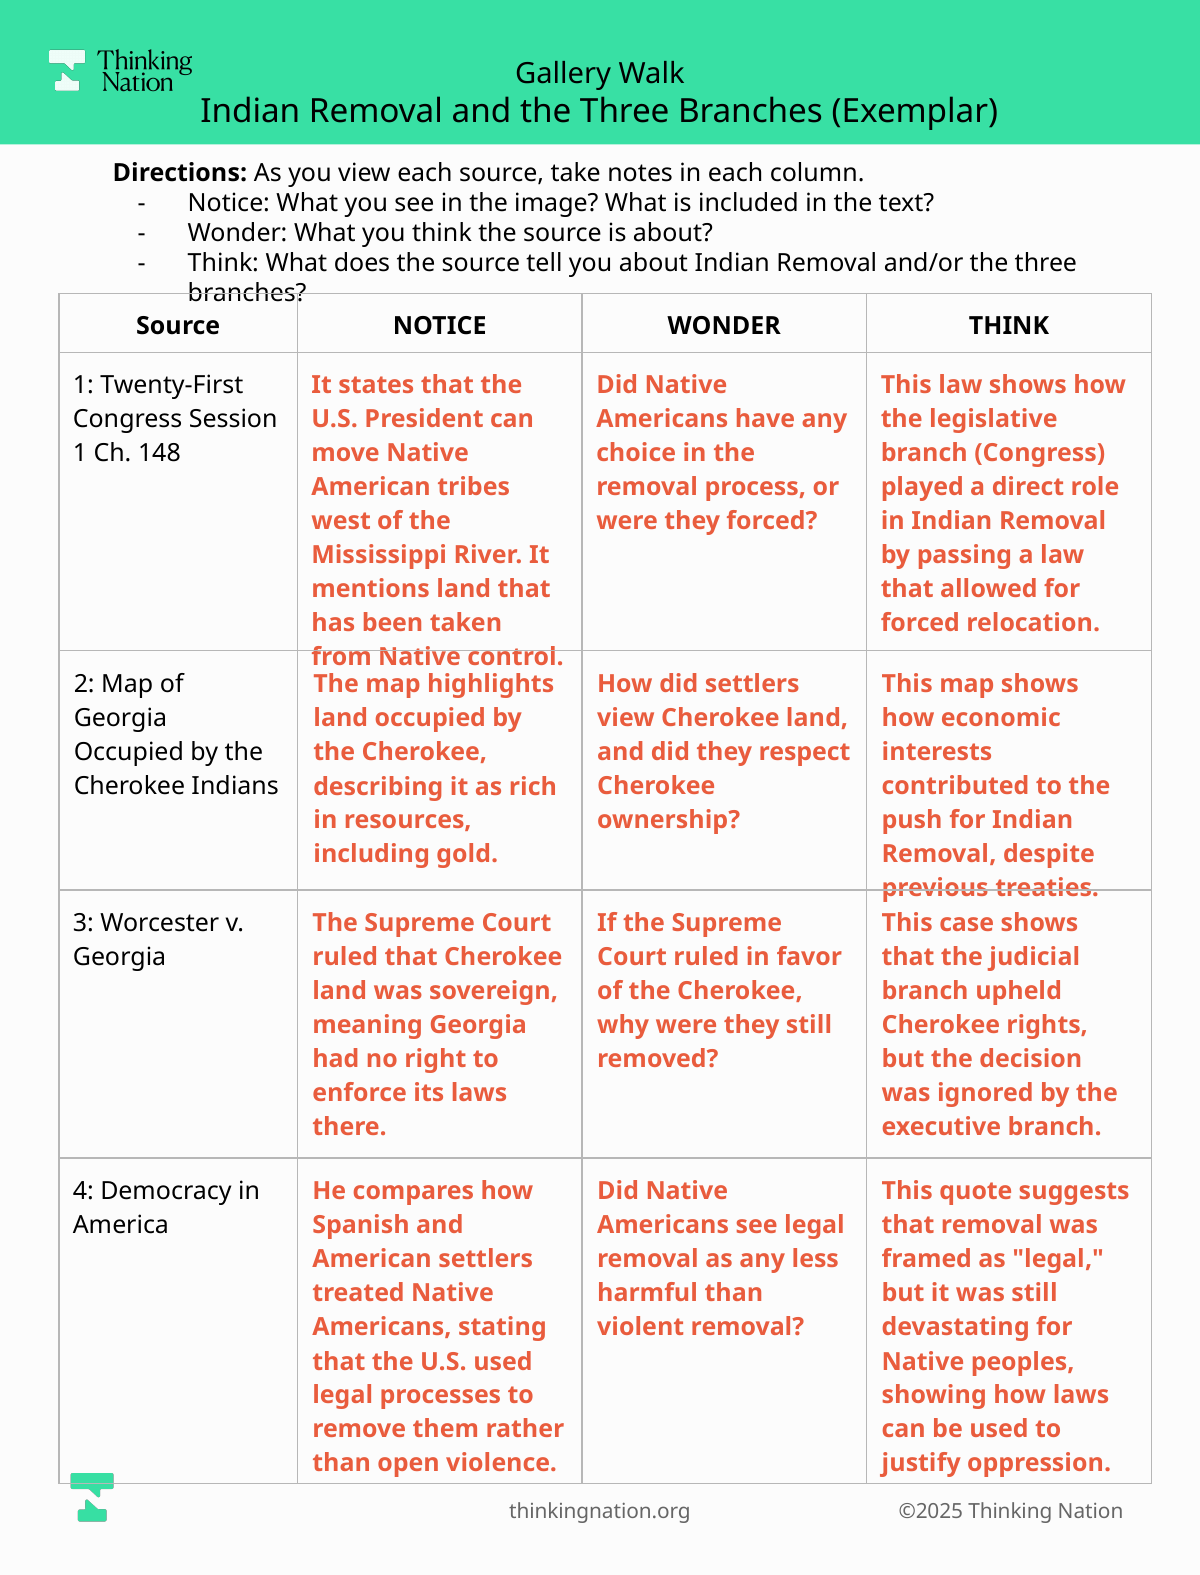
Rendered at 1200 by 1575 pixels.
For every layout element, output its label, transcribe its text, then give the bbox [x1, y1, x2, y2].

table_header THINK [867, 294, 1151, 352]
table_cell Did Native Americans have any choice in the removal process, or were they forced? [583, 353, 866, 650]
text_box thinkingnation.org [457, 1484, 742, 1532]
table_cell The Supreme Court ruled that Cherokee land was sovereign, meaning Georgia had no right to enforce its laws there. [298, 891, 581, 1157]
table_cell This law shows how the legislative branch (Congress) played a direct role in Indian Removal by passing a law that allowed for forced relocation. [867, 353, 1151, 650]
table_header Source [60, 294, 297, 352]
table_cell Did Native Americans see legal removal as any less harmful than violent removal? [583, 1159, 866, 1483]
table_cell This map shows how economic interests contributed to the push for Indian Removal, despite previous treaties. [867, 651, 1151, 889]
table_header WONDER [583, 294, 866, 352]
table_cell This case shows that the judicial branch upheld Cherokee rights, but the decision was ignored by the executive branch. [867, 891, 1151, 1157]
table_cell It states that the U.S. President can move Native American tribes west of the Mississippi River. It mentions land that has been taken from Native control. [298, 353, 581, 650]
table_header NOTICE [298, 294, 581, 352]
table_cell This quote suggests that removal was framed as "legal," but it was still devastating for Native peoples, showing how laws can be used to justify oppression. [867, 1159, 1151, 1483]
table_cell 1: Twenty-First Congress Session 1 Ch. 148 [60, 353, 297, 650]
table_cell How did settlers view Cherokee land, and did they respect Cherokee ownership? [583, 651, 866, 889]
table_cell If the Supreme Court ruled in favor of the Cherokee, why were they still removed? [583, 891, 866, 1157]
picture [58, 1463, 126, 1531]
table_cell He compares how Spanish and American settlers treated Native Americans, stating that the U.S. used legal processes to remove them rather than open violence. [298, 1159, 581, 1483]
text_box Gallery Walk Indian Removal and the Three Branches (Exemplar) [0, 0, 1200, 145]
text_box Directions: As you view each source, take notes in each column. Notice: What you see in the image? What is included in the text? Wonder: What you think the source is about? Think: What does the source tell you about Indian Removal and/or the three branches? [98, 142, 1130, 293]
table_cell 2: Map of Georgia Occupied by the Cherokee Indians [60, 651, 297, 889]
picture [33, 35, 197, 104]
text_box ©2025 Thinking Nation [854, 1484, 1139, 1532]
table_cell 3: Worcester v. Georgia [60, 891, 297, 1157]
table_cell 4: Democracy in America [60, 1159, 297, 1483]
table_cell The map highlights land occupied by the Cherokee, describing it as rich in resources, including gold. [298, 651, 581, 889]
